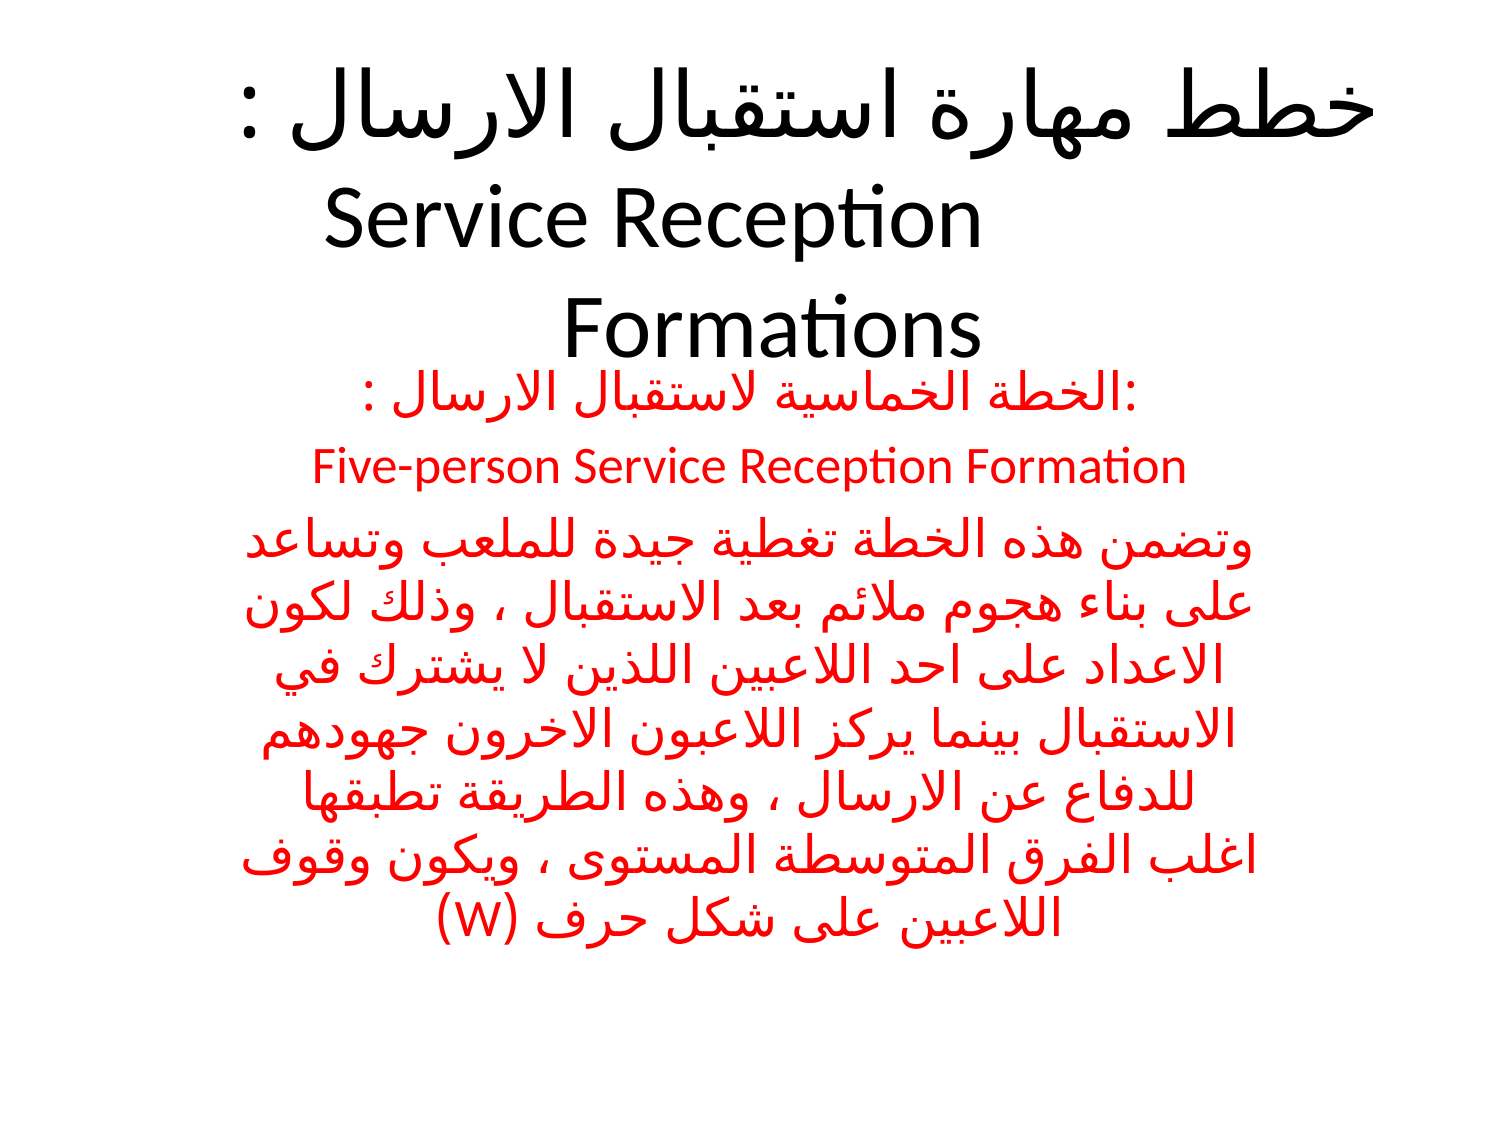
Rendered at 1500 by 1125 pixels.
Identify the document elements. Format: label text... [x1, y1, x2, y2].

subtitle :الخطة الخماسية لاستقبال الارسال : Five-person Service Reception Formation وتضمن هذه الخطة تغطية جيدة للملعب وتساعد على بناء هجوم ملائم بعد الاستقبال ، وذلك لكون الاعداد على احد اللاعبين اللذين لا يشترك في الاستقبال بينما يركز اللاعبون الاخرون جهودهم للدفاع عن الارسال ، وهذه الطريقة تطبقها اغلب الفرق المتوسطة المستوى ، ويكون وقوف اللاعبين على شكل حرف (W) [225, 349, 1275, 1012]
title خطط مهارة استقبال الارسال : Service Reception Formations [123, 90, 1399, 332]
